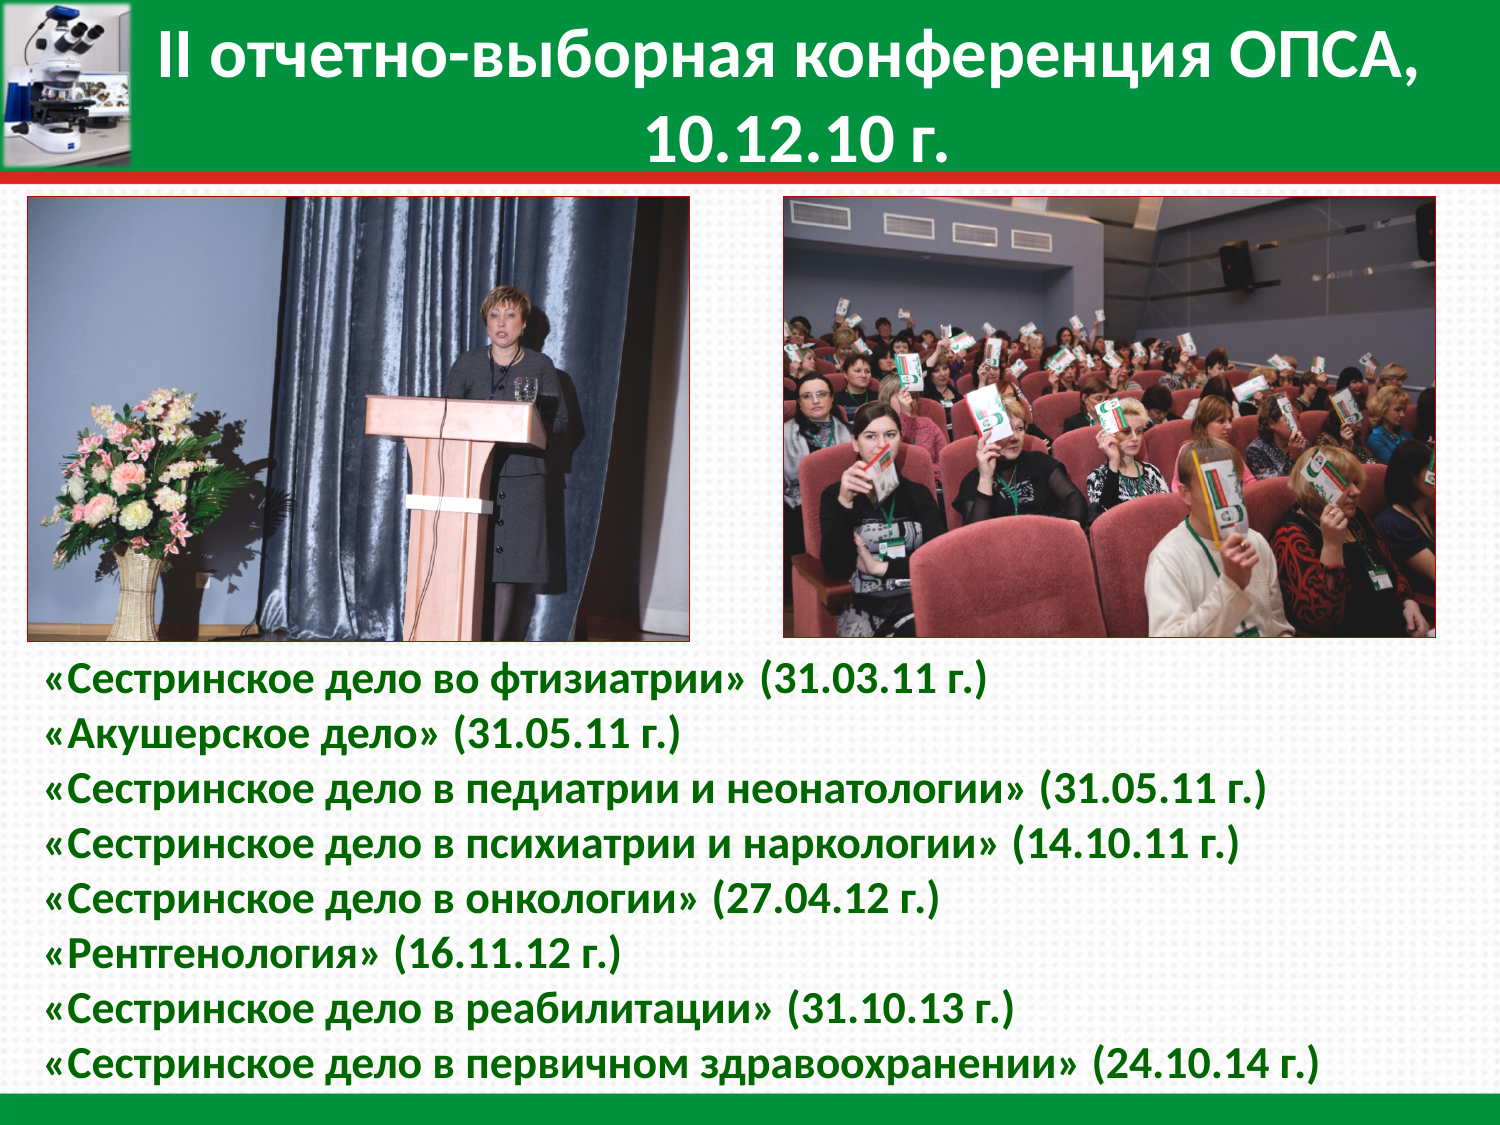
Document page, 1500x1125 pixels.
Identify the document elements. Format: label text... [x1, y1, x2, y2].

text_box «Сестринское дело во фтизиатрии» (31.03.11 г.) «Акушерское дело» (31.05.11 г.) «Сестринское дело в педиатрии и неонатологии» (31.05.11 г.) «Сестринское дело в психиатрии и наркологии» (14.10.11 г.) «Сестринское дело в онкологии» (27.04.12 г.) «Рентгенология» (16.11.12 г.) «Сестринское дело в реабилитации» (31.10.13 г.) «Сестринское дело в первичном здравоохранении» (24.10.14 г.) [27, 640, 1436, 1096]
text_box II отчетно-выборная конференция ОПСА, 10.12.10 г. [135, 0, 1459, 184]
picture [0, 0, 1500, 1125]
